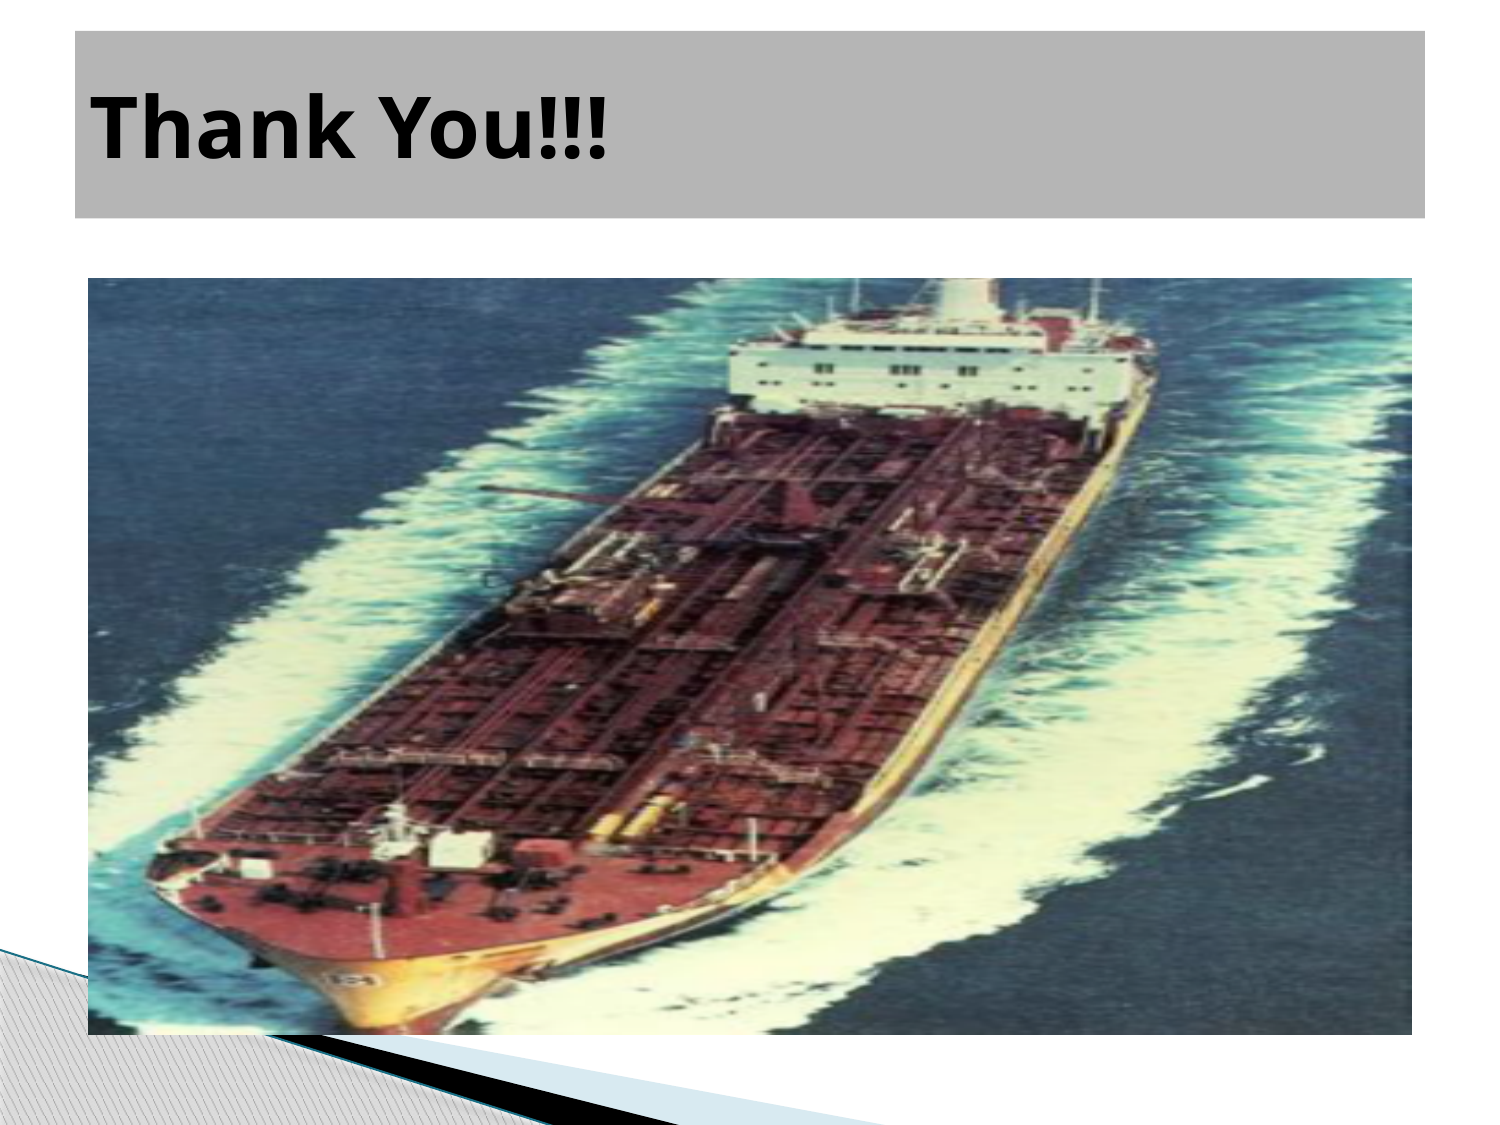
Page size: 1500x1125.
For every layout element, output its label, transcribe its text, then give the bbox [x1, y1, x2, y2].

title Thank You!!! [75, 30, 1425, 219]
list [88, 278, 1412, 1036]
